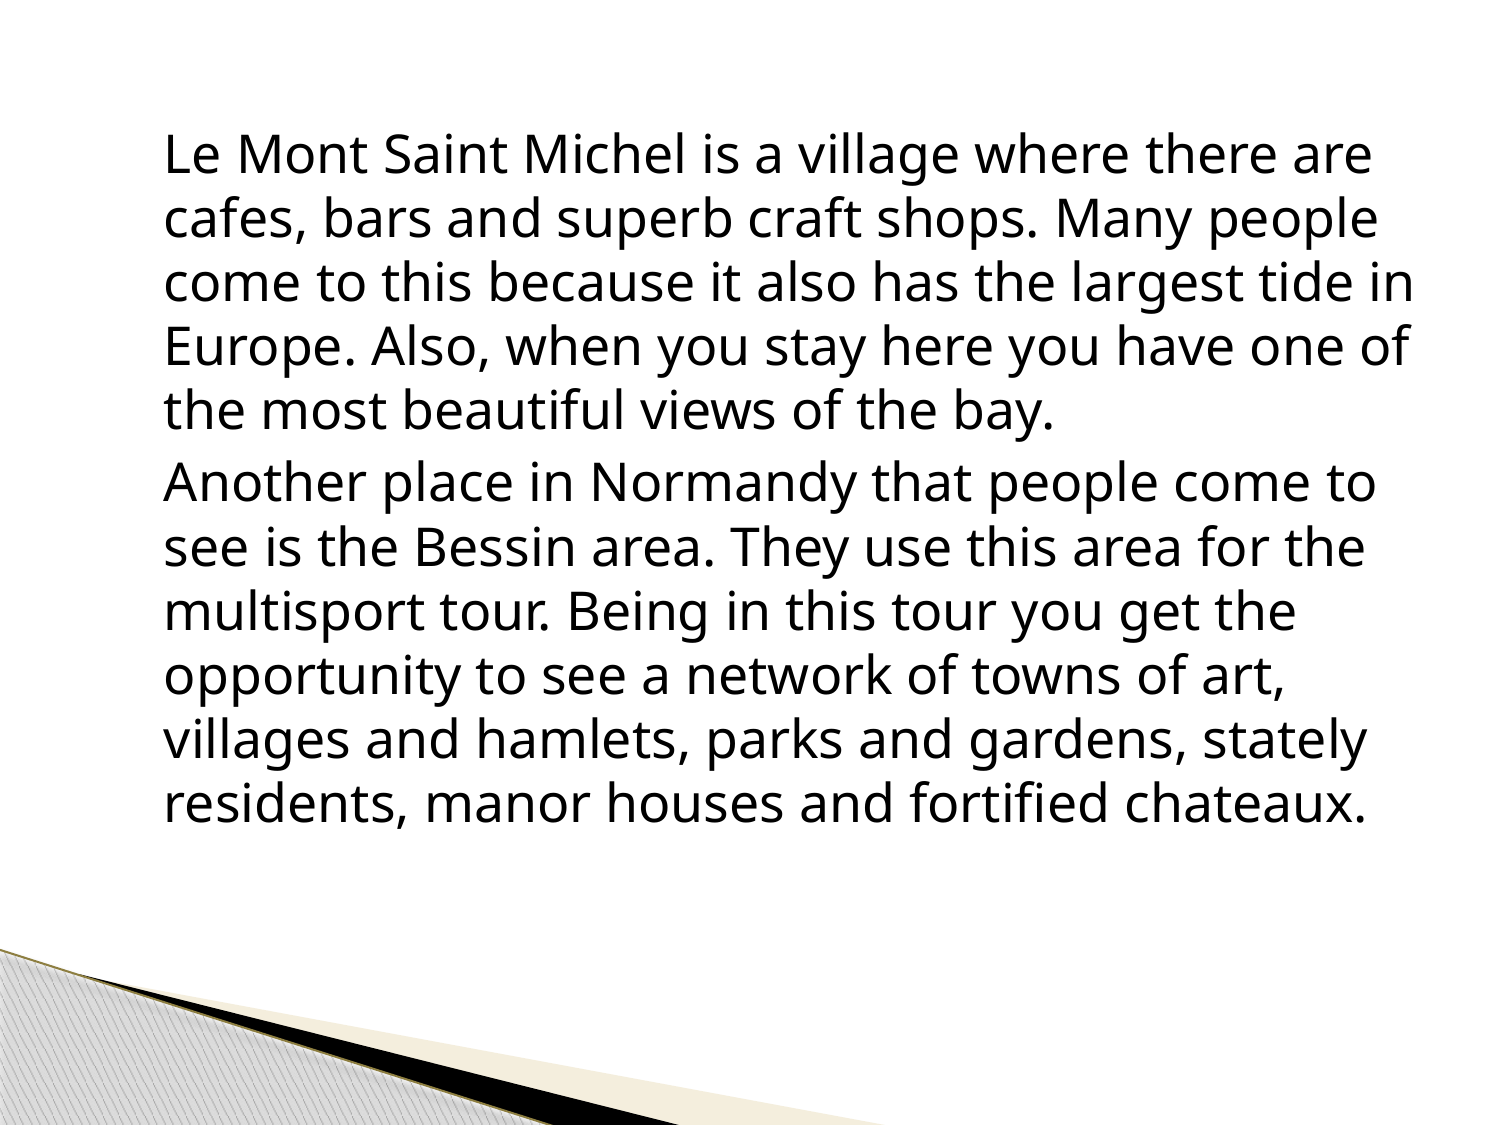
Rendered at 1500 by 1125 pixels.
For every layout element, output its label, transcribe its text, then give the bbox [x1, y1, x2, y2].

list Le Mont Saint Michel is a village where there are cafes, bars and superb craft shops. Many people come to this because it also has the largest tide in Europe. Also, when you stay here you have one of the most beautiful views of the bay. Another place in Normandy that people come to see is the Bessin area. They use this area for the multisport tour. Being in this tour you get the opportunity to see a network of towns of art, villages and hamlets, parks and gardens, stately residents, manor houses and fortified chateaux. [87, 112, 1438, 855]
